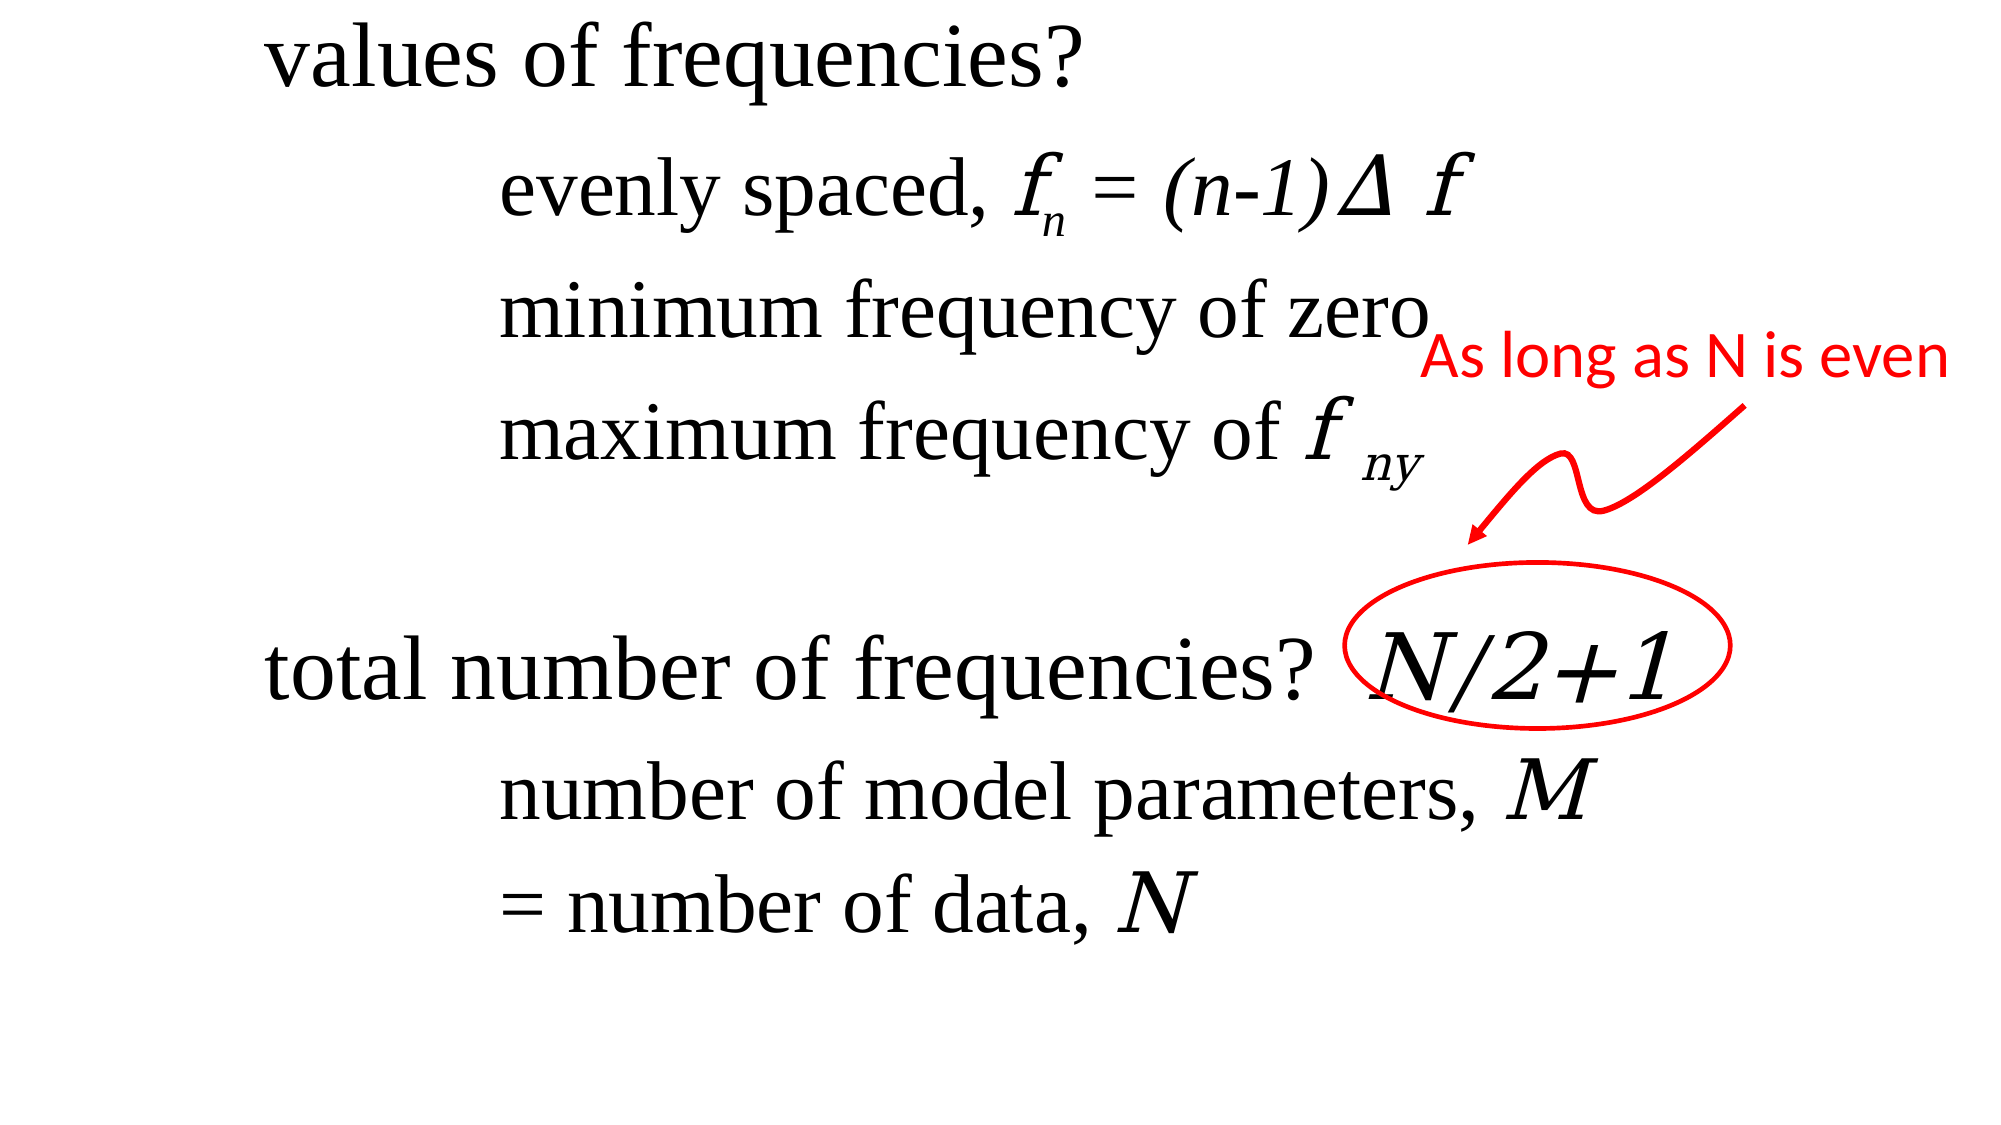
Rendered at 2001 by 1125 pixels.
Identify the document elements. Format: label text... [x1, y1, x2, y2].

text_box As long as N is even [1406, 303, 1966, 398]
list values of frequencies? evenly spaced, fn = (n-1)Δ f minimum frequency of zero maximum frequency of f ny total number of frequencies? N/2+1 number of model parameters, M = number of data, N [249, 0, 1750, 1125]
text_box [1343, 561, 1732, 730]
text_box [1467, 404, 1746, 545]
